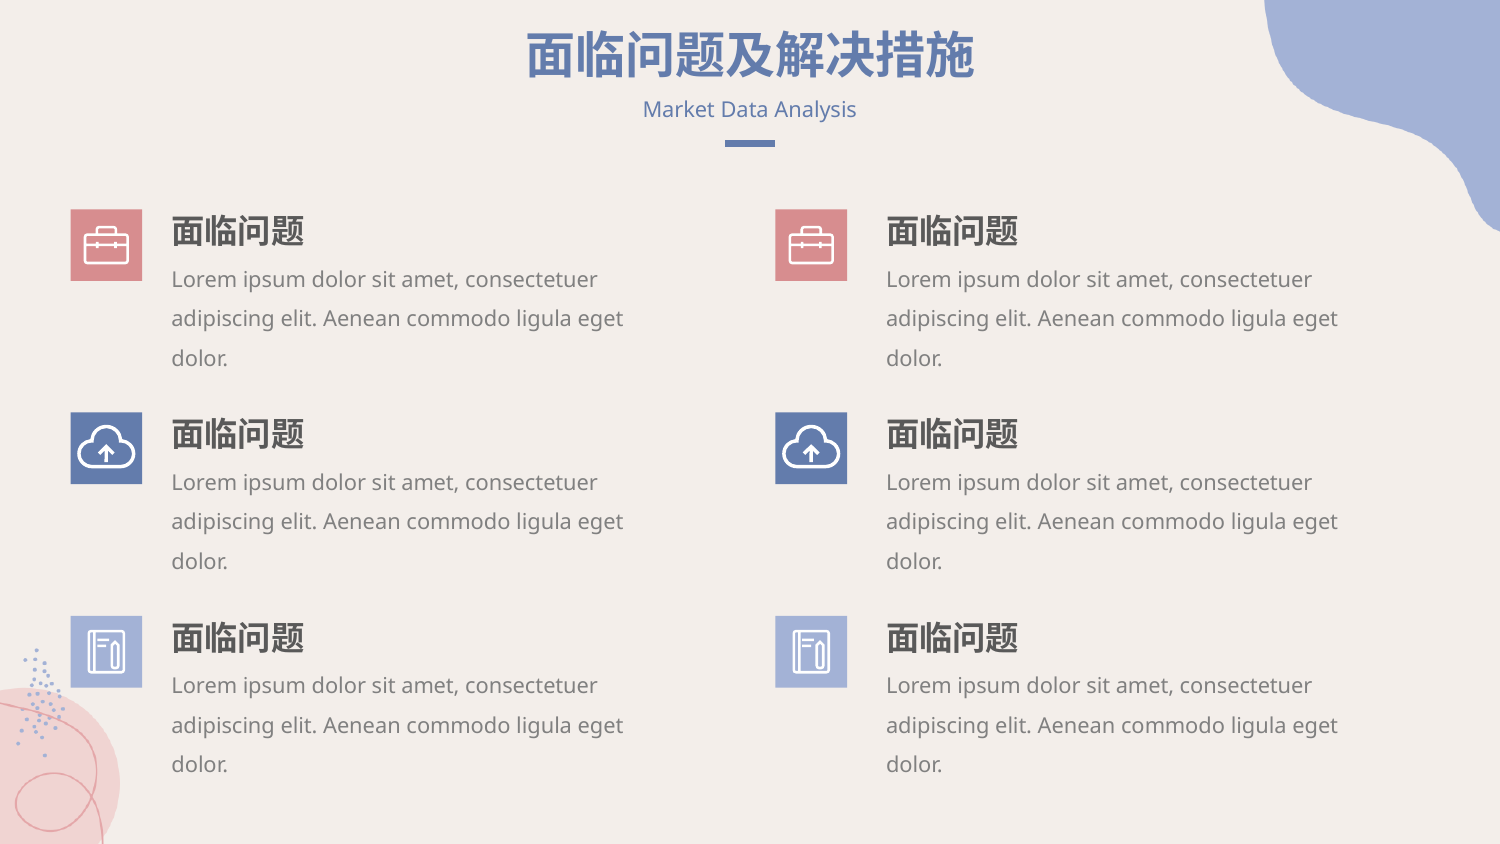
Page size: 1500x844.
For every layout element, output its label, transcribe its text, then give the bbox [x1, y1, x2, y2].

text_box 面临问题 [871, 609, 1107, 651]
text_box [788, 225, 834, 265]
picture [0, 0, 1500, 844]
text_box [87, 629, 126, 674]
text_box Lorem ipsum dolor sit amet, consectetuer adipiscing elit. Aenean commodo ligula eget dolor. [871, 448, 1358, 581]
text_box 面临问题 [156, 203, 393, 245]
text_box [774, 615, 848, 689]
text_box Lorem ipsum dolor sit amet, consectetuer adipiscing elit. Aenean commodo ligula eget dolor. [156, 448, 644, 581]
text_box Lorem ipsum dolor sit amet, consectetuer adipiscing elit. Aenean commodo ligula eget dolor. [156, 245, 644, 378]
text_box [792, 629, 830, 674]
text_box 面临问题 [871, 203, 1107, 245]
text_box Lorem ipsum dolor sit amet, consectetuer adipiscing elit. Aenean commodo ligula eget dolor. [156, 651, 644, 785]
text_box Lorem ipsum dolor sit amet, consectetuer adipiscing elit. Aenean commodo ligula eget dolor. [871, 651, 1358, 785]
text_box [782, 424, 841, 469]
text_box [69, 615, 143, 689]
text_box [774, 208, 848, 282]
text_box [69, 411, 143, 485]
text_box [77, 424, 136, 469]
text_box [83, 225, 129, 265]
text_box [489, 15, 1011, 144]
text_box [774, 411, 848, 485]
text_box 面临问题 [156, 406, 393, 448]
text_box 面临问题 [871, 406, 1107, 448]
text_box [69, 208, 143, 282]
text_box 面临问题 [156, 609, 393, 651]
text_box Lorem ipsum dolor sit amet, consectetuer adipiscing elit. Aenean commodo ligula eget dolor. [871, 245, 1358, 378]
